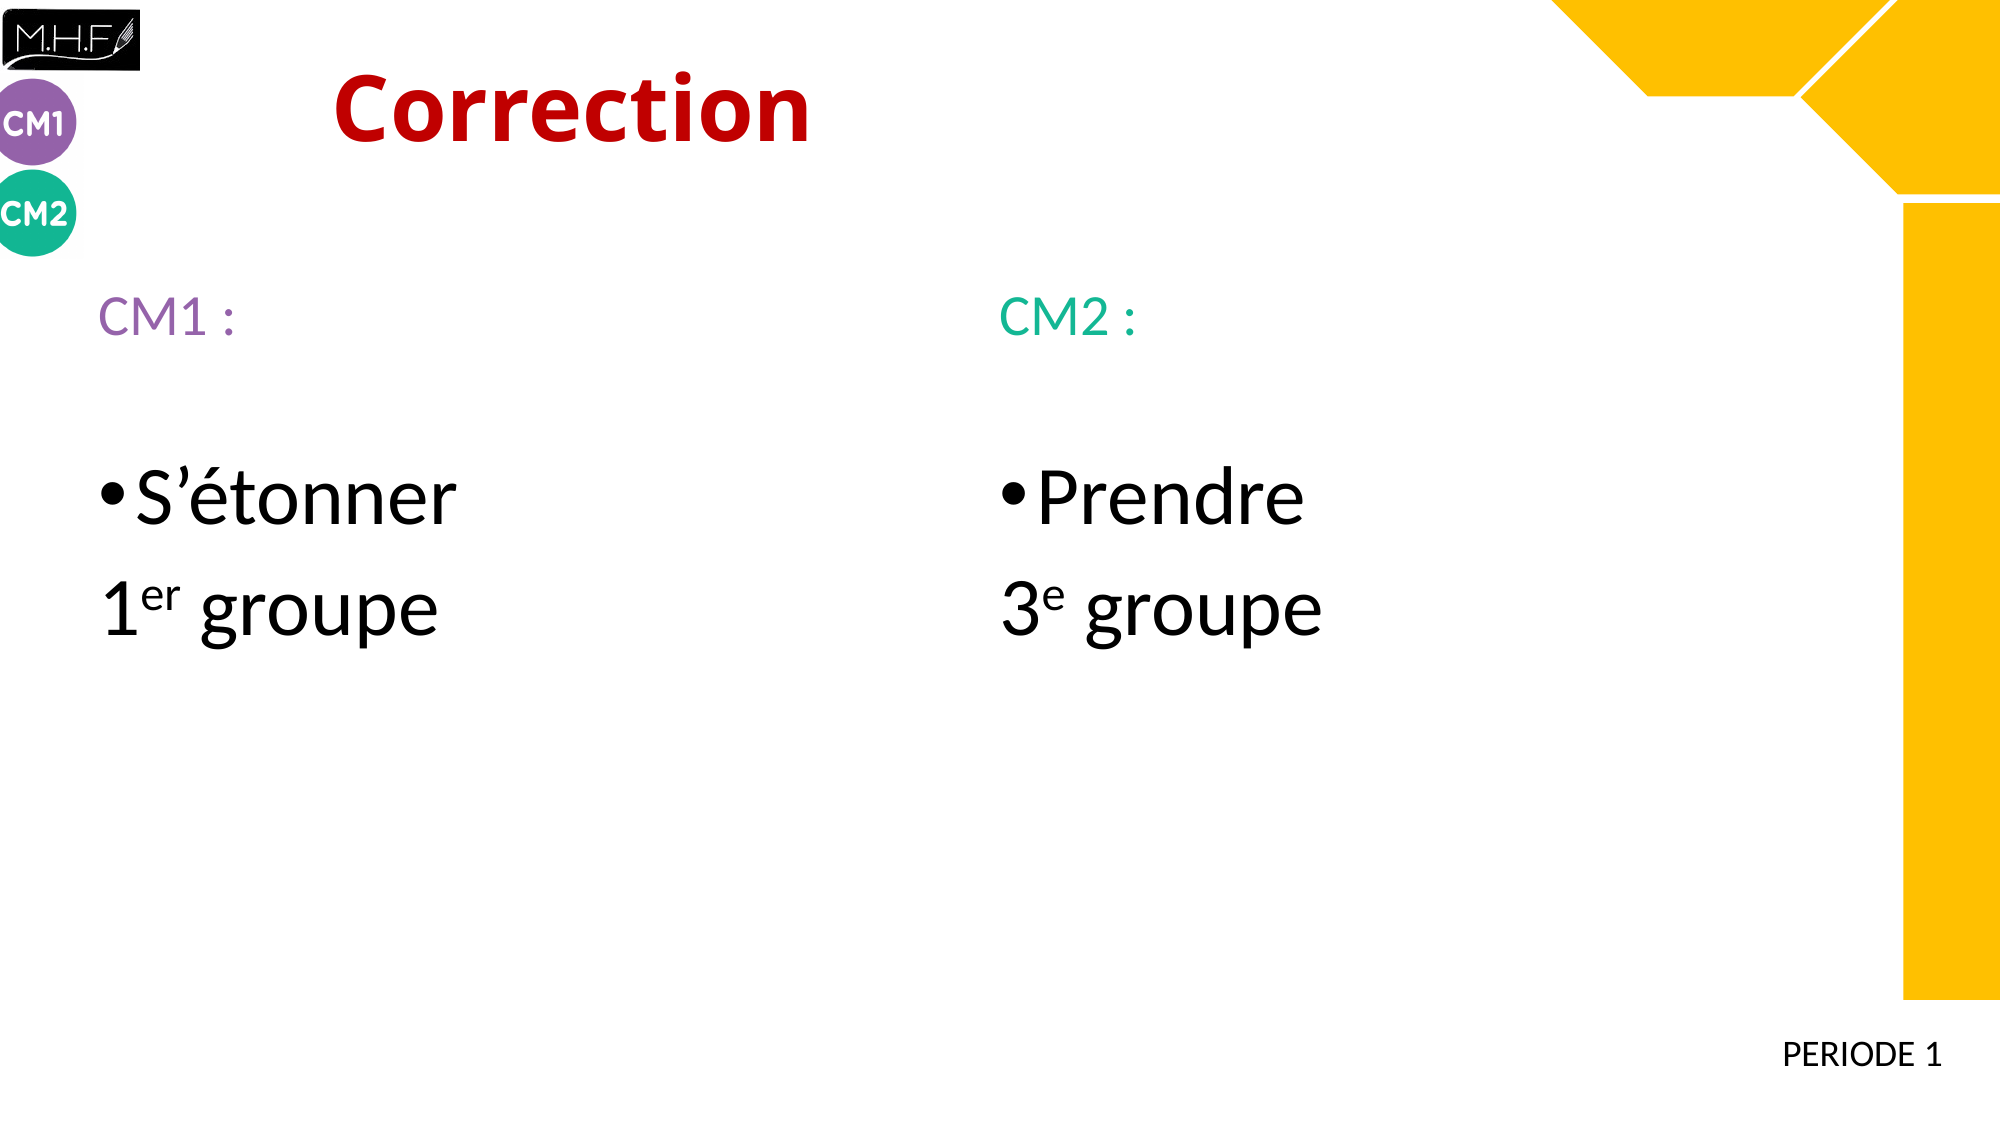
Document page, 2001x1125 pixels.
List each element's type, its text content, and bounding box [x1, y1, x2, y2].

text_box PERIODE 1 [1362, 1021, 1967, 1125]
text_box [1799, 0, 2000, 196]
text_box [1549, 0, 1892, 98]
picture [0, 7, 140, 259]
list CM1 : S’étonner 1er groupe [83, 277, 920, 992]
title Correction [316, 3, 1863, 221]
text_box [1902, 202, 2000, 1001]
text_box CM2 : Prendre 3e groupe [984, 277, 1821, 992]
